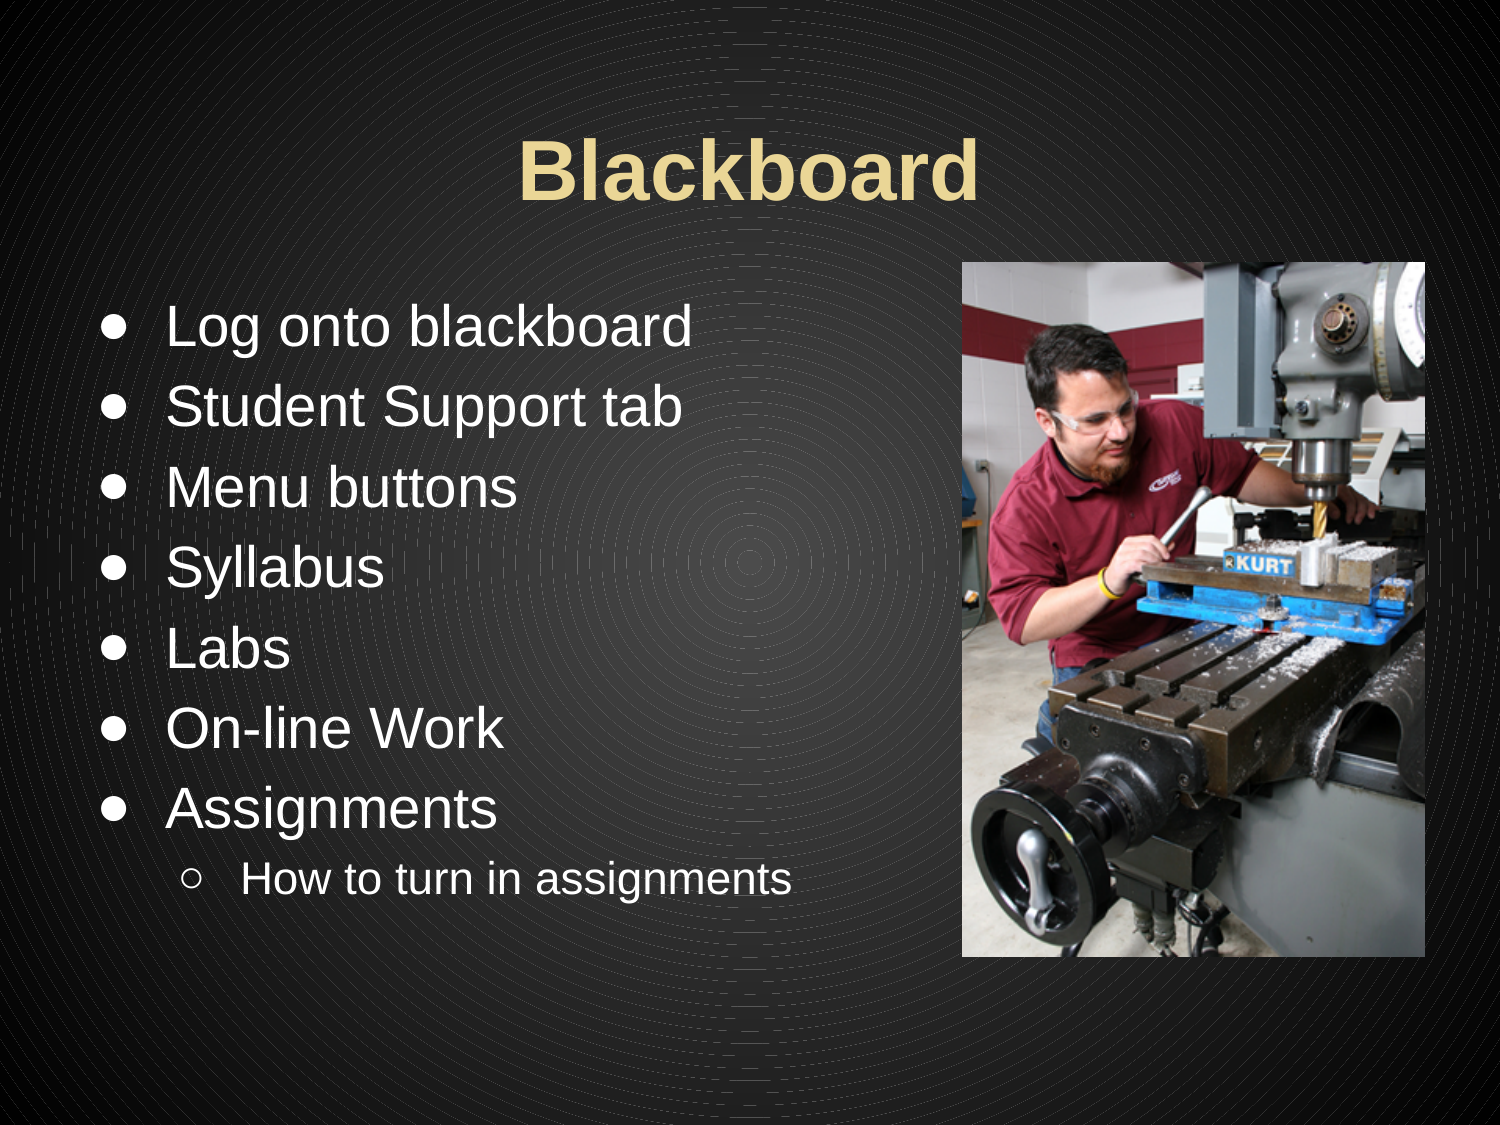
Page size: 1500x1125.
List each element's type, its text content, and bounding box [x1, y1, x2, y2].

picture [962, 262, 1426, 957]
title Blackboard [75, 45, 1425, 233]
list Log onto blackboard Student Support tab Menu buttons Syllabus Labs On-line Work Assignments How to turn in assignments [75, 262, 1425, 1078]
